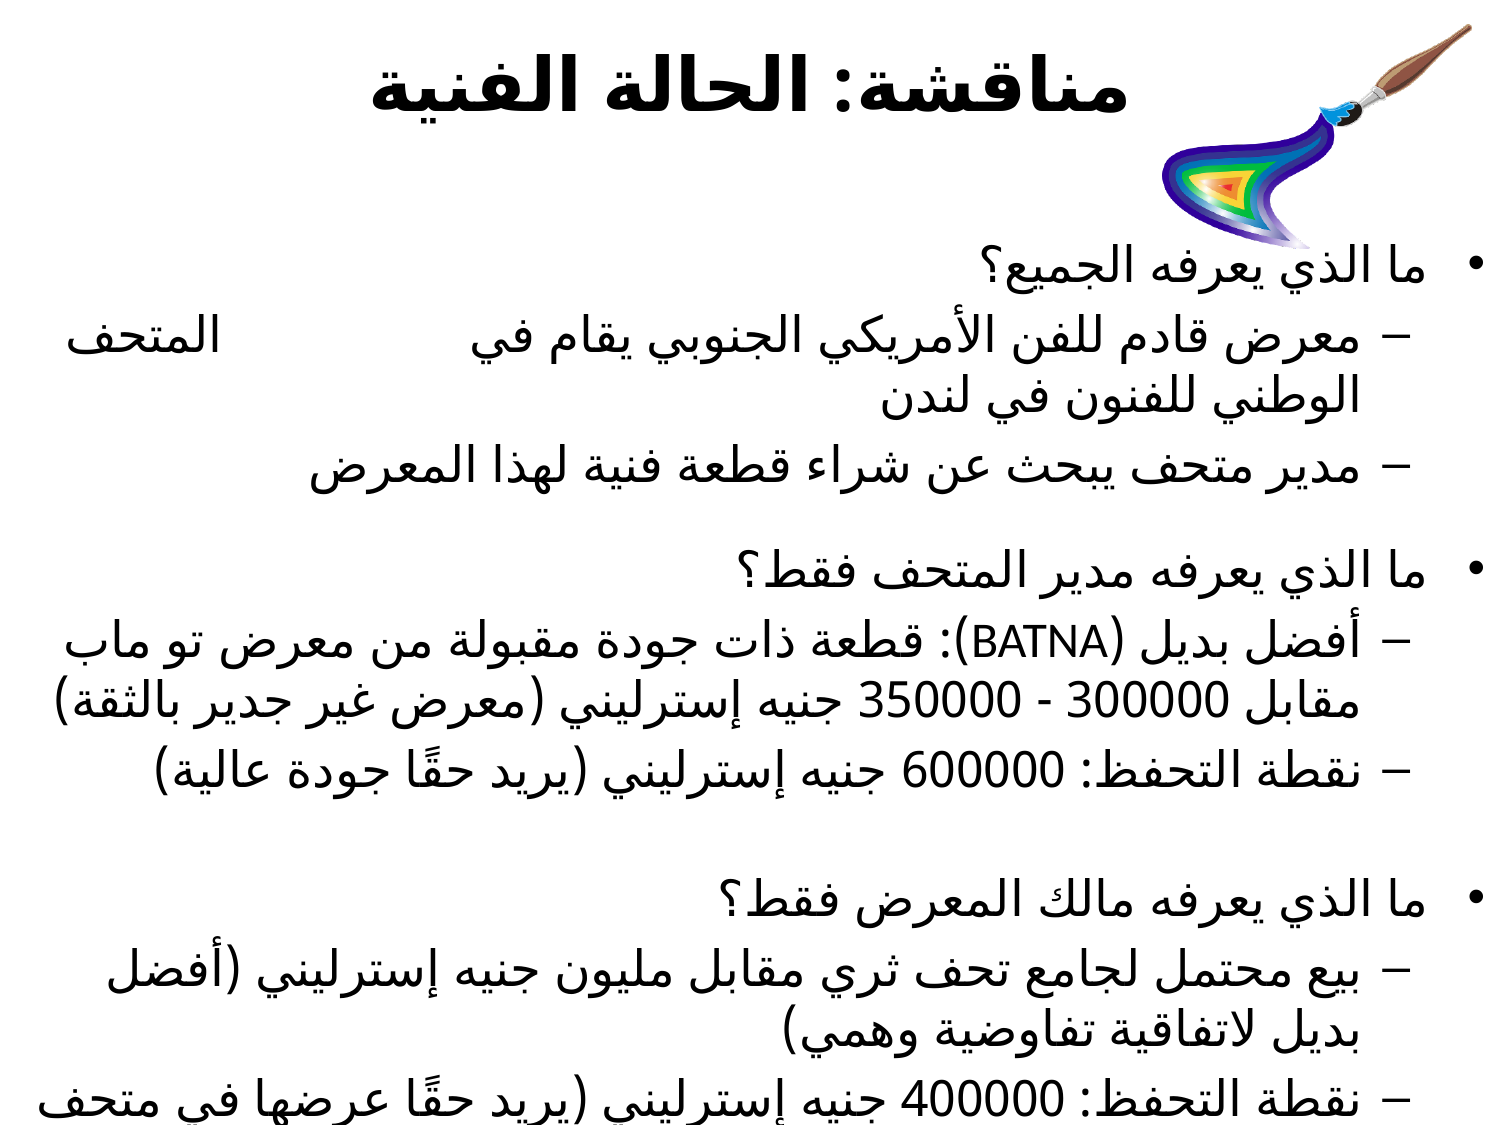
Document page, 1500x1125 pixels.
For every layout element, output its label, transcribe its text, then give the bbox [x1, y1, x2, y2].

title مناقشة: الحالة الفنية [75, 0, 1425, 175]
picture [1162, 24, 1472, 249]
list ما الذي يعرفه الجميع؟ معرض قادم للفن الأمريكي الجنوبي يقام في المتحف الوطني للفنون في لندن مدير متحف يبحث عن شراء قطعة فنية لهذا المعرض ما الذي يعرفه مدير المتحف فقط؟ أفضل بديل (BATNA): قطعة ذات جودة مقبولة من معرض تو ماب مقابل 300000 - 350000 جنيه إسترليني (معرض غير جدير بالثقة) نقطة التحفظ: 600000 جنيه إسترليني (يريد حقًا جودة عالية) ما الذي يعرفه مالك المعرض فقط؟ بيع محتمل لجامع تحف ثري مقابل مليون جنيه إسترليني (أفضل بديل لاتفاقية تفاوضية وهمي) نقطة التحفظ: 400000 جنيه إسترليني (يريد حقًا عرضها في متحف NAML) [0, 224, 1500, 1125]
